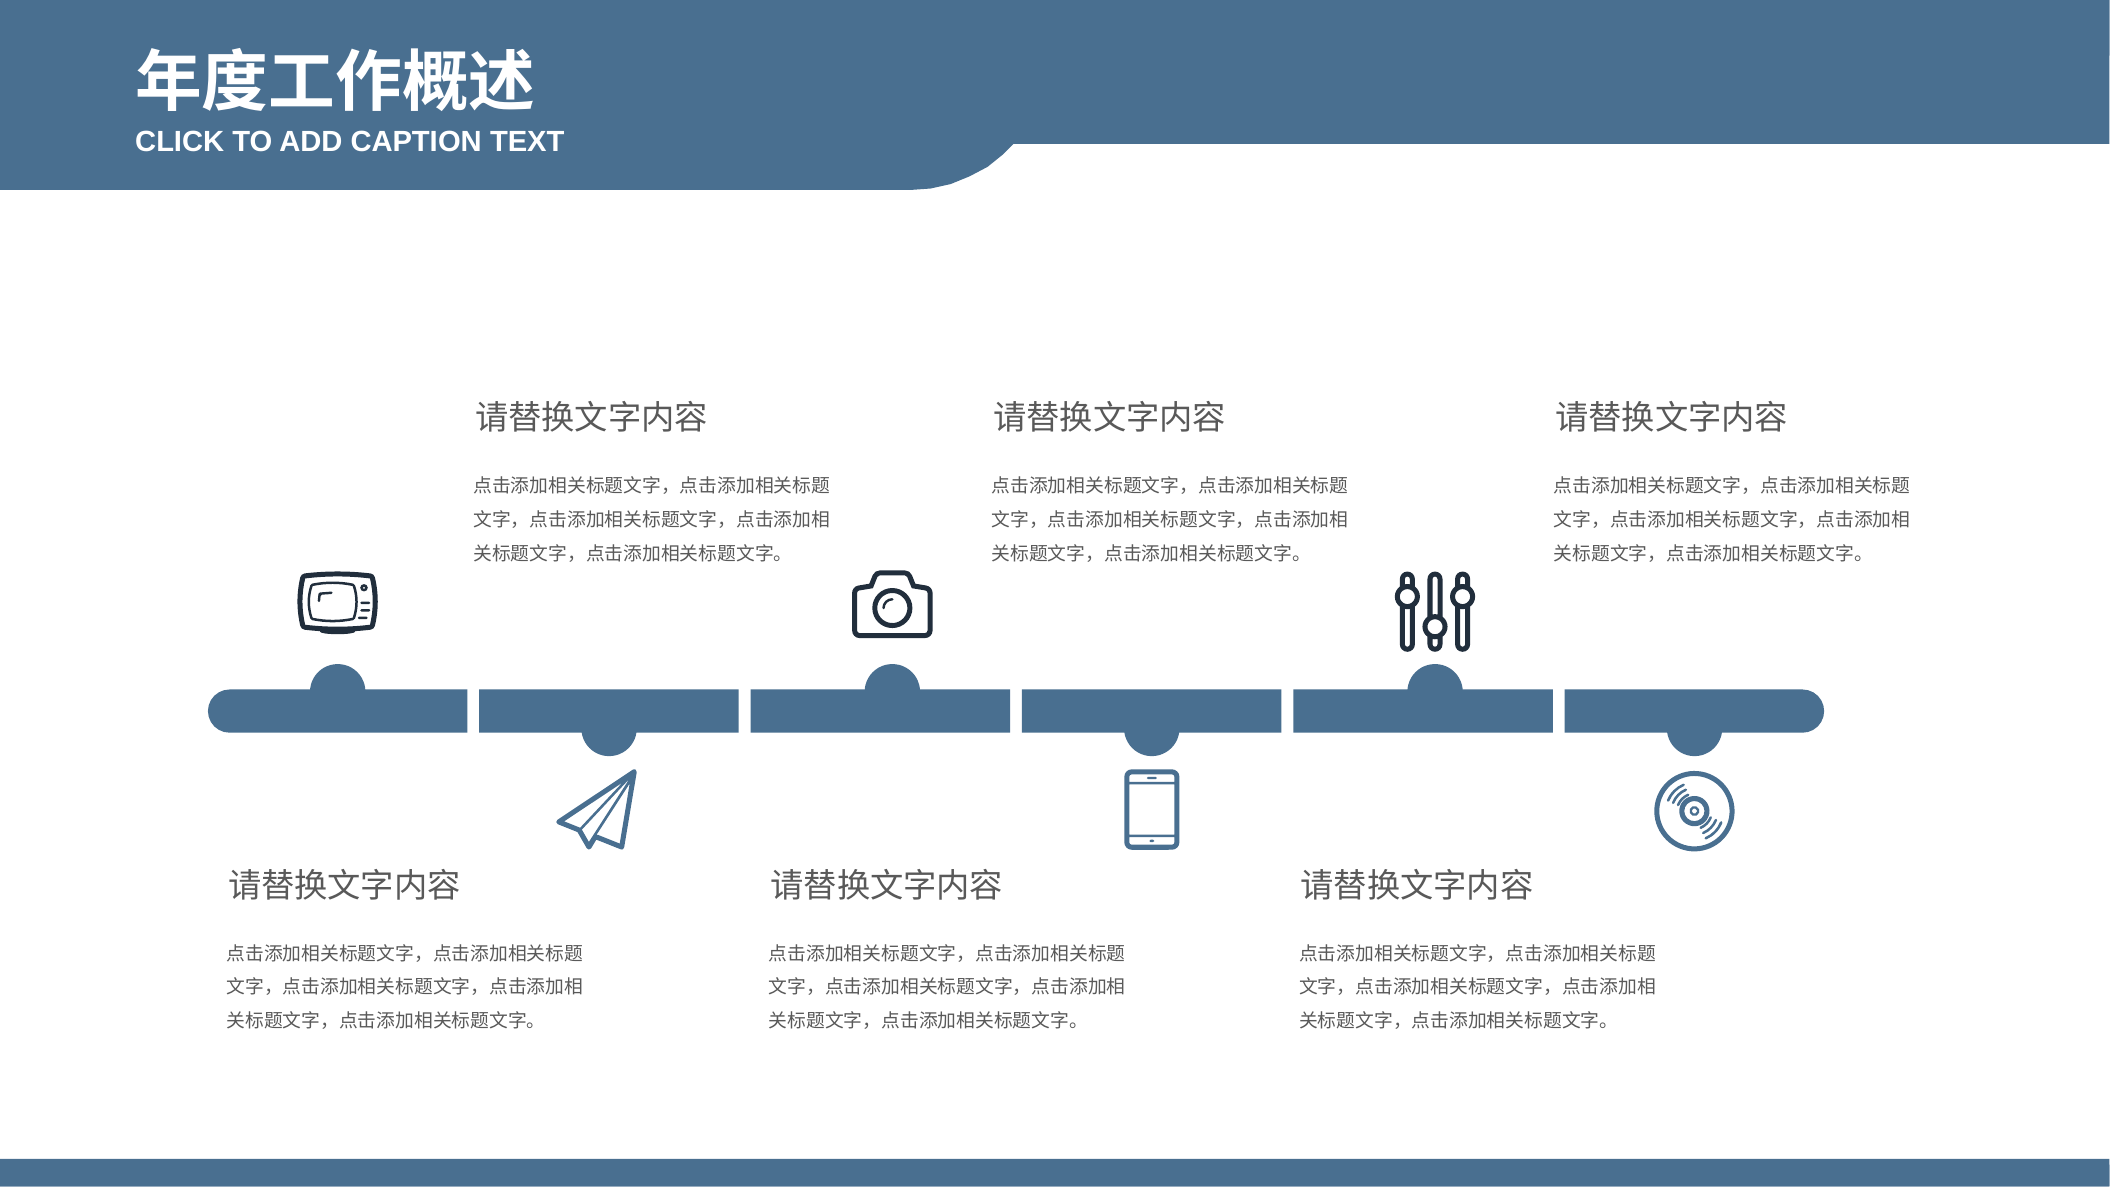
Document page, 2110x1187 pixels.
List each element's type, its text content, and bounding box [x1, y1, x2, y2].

text_box 请替换文字内容 [755, 856, 1019, 912]
text_box 请替换文字内容 [1540, 388, 1804, 444]
text_box 点击添加相关标题文字，点击添加相关标题文字，点击添加相关标题文字，点击添加相关标题文字，点击添加相关标题文字。 [458, 455, 846, 571]
text_box 请替换文字内容 [1286, 856, 1549, 912]
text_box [1654, 770, 1735, 852]
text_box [1021, 689, 1282, 757]
text_box [556, 769, 637, 850]
text_box 点击添加相关标题文字，点击添加相关标题文字，点击添加相关标题文字，点击添加相关标题文字，点击添加相关标题文字。 [754, 922, 1142, 1039]
text_box 点击添加相关标题文字，点击添加相关标题文字，点击添加相关标题文字，点击添加相关标题文字，点击添加相关标题文字。 [211, 922, 599, 1039]
text_box 点击添加相关标题文字，点击添加相关标题文字，点击添加相关标题文字，点击添加相关标题文字，点击添加相关标题文字。 [1284, 922, 1672, 1039]
text_box 请替换文字内容 [978, 388, 1242, 444]
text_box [1394, 571, 1476, 652]
text_box CLICK TO ADD CAPTION TEXT [135, 122, 596, 158]
text_box 点击添加相关标题文字，点击添加相关标题文字，点击添加相关标题文字，点击添加相关标题文字，点击添加相关标题文字。 [1538, 455, 1927, 571]
text_box 请替换文字内容 [460, 388, 723, 444]
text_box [207, 664, 468, 733]
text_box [750, 664, 1011, 733]
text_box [479, 689, 739, 757]
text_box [1124, 769, 1180, 850]
text_box 年度工作概述 [135, 38, 596, 119]
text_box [852, 570, 933, 639]
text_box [297, 571, 378, 635]
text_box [1564, 689, 1825, 757]
text_box 点击添加相关标题文字，点击添加相关标题文字，点击添加相关标题文字，点击添加相关标题文字，点击添加相关标题文字。 [976, 455, 1364, 571]
text_box 请替换文字内容 [213, 856, 476, 912]
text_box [1293, 664, 1553, 733]
